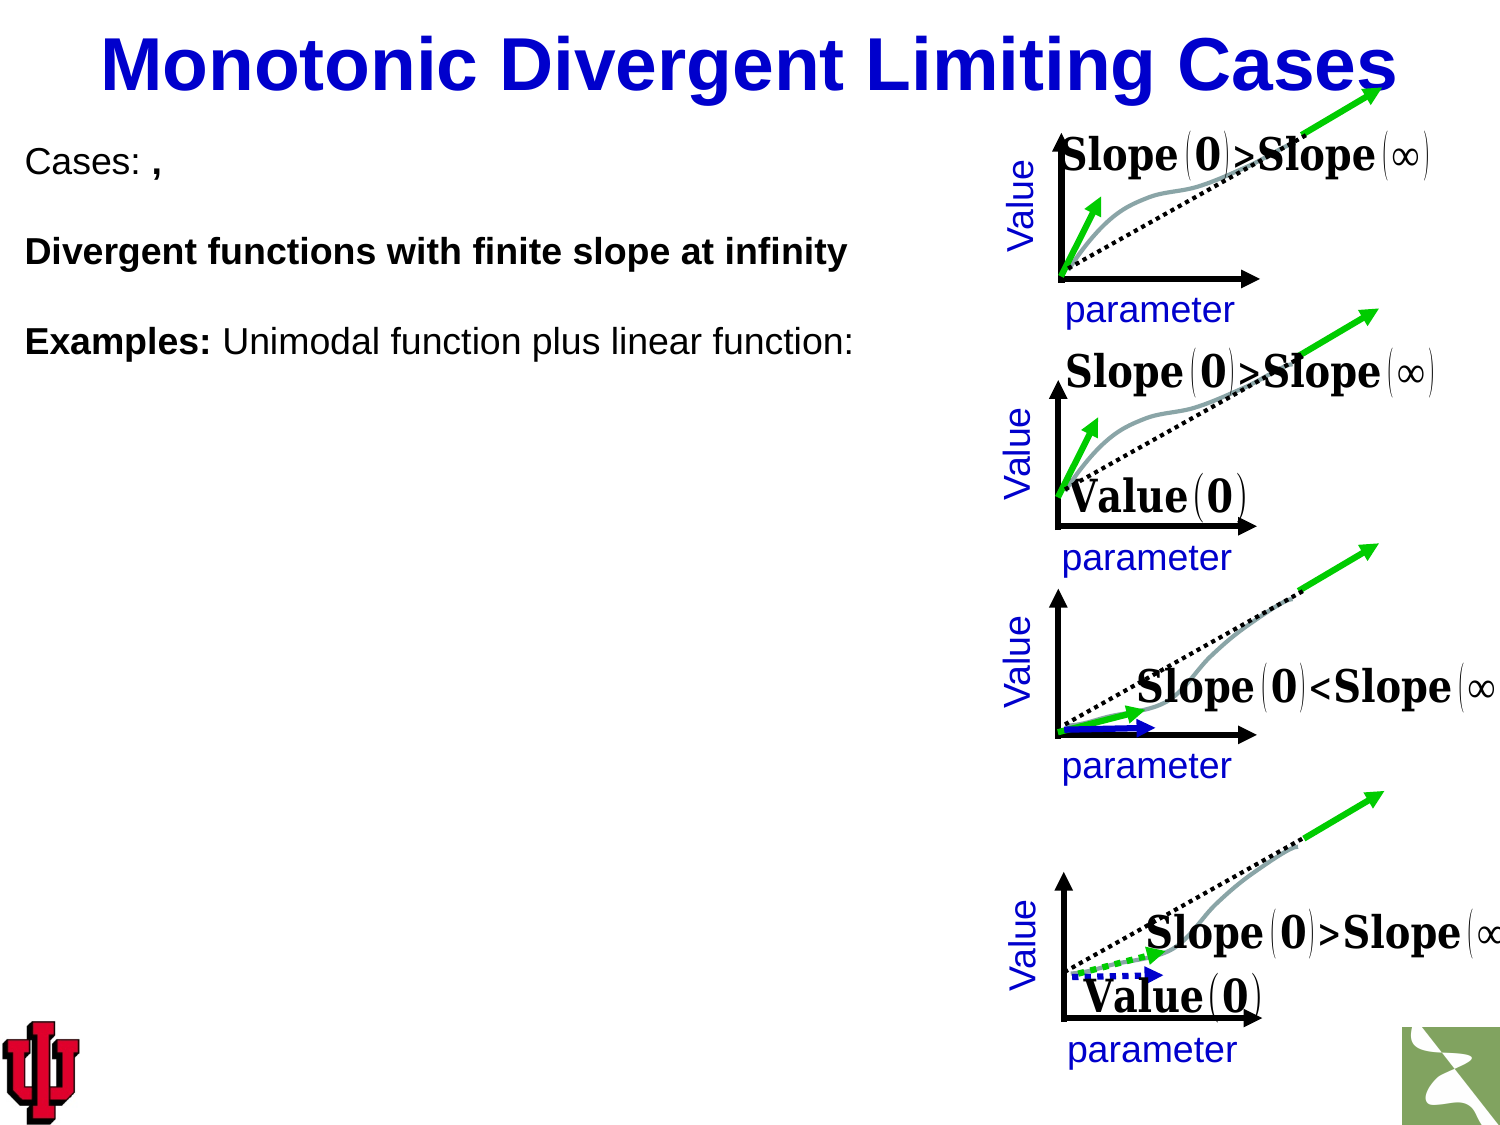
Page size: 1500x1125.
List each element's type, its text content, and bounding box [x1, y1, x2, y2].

picture [1402, 1027, 1500, 1125]
title Monotonic Divergent Limiting Cases [0, 0, 1500, 130]
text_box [984, 308, 1380, 542]
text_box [990, 790, 1385, 1078]
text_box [988, 87, 1431, 339]
picture [0, 1020, 80, 1125]
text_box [1071, 974, 1164, 978]
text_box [984, 543, 1380, 795]
